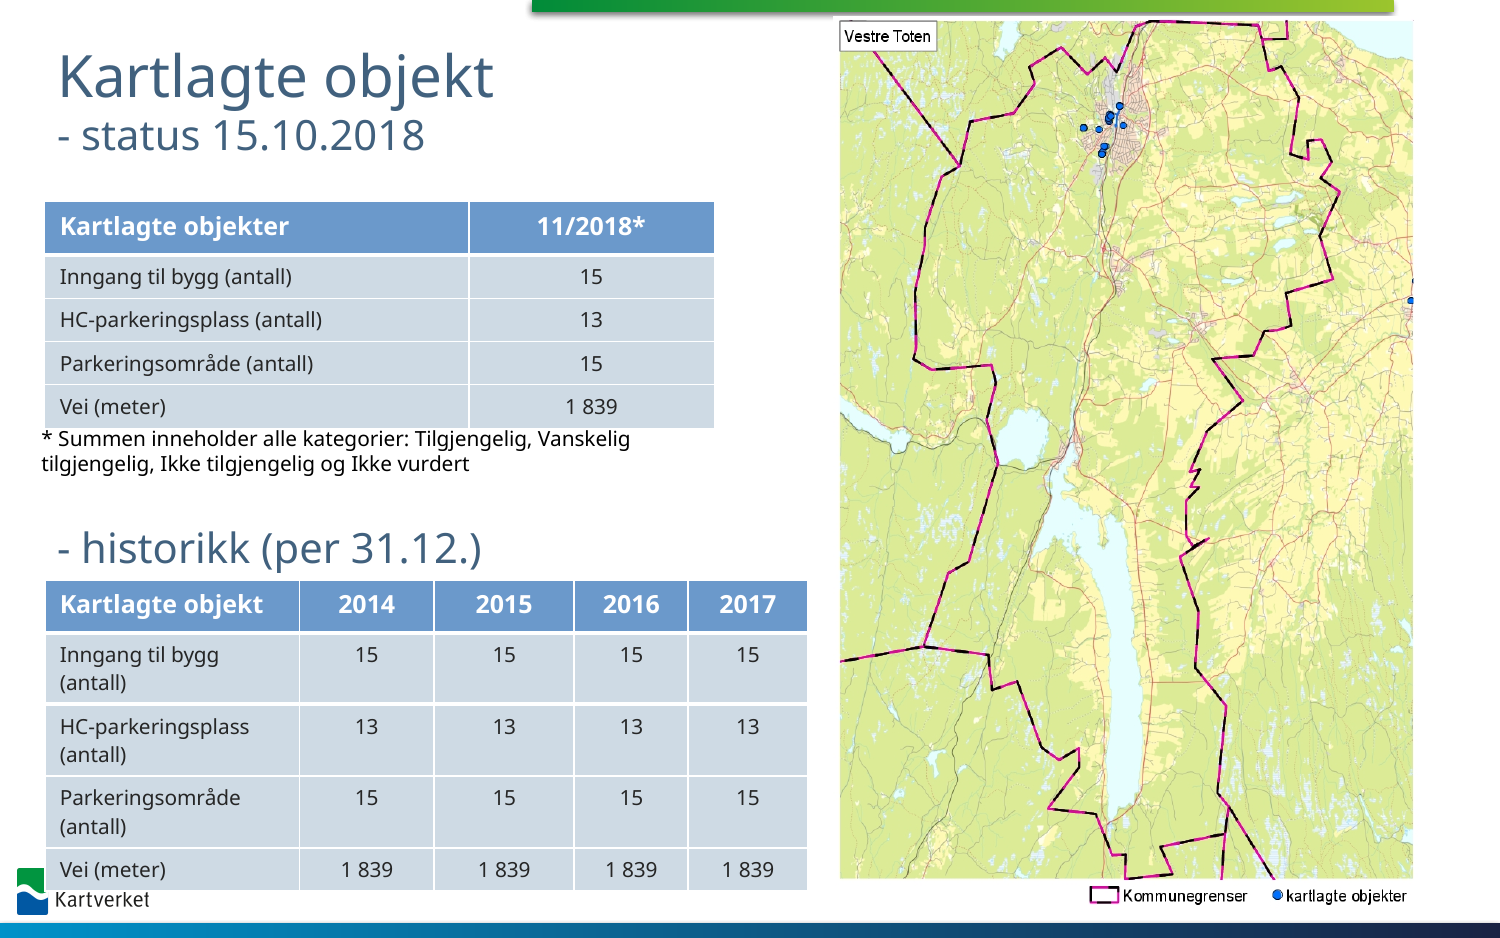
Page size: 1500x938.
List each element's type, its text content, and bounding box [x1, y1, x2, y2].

table_header 2014 [300, 581, 433, 631]
text_box * Summen inneholder alle kategorier: Tilgjengelig, Vanskelig tilgjengelig, Ikke tilgjengelig og Ikke vurdert [26, 417, 711, 483]
table_cell 15 [689, 777, 807, 847]
text_box Kartlagte objekt - status 15.10.2018 [42, 24, 828, 167]
table_cell HC-parkeringsplass (antall) [45, 299, 468, 341]
table_header 11/2018* [470, 202, 714, 253]
picture [833, 16, 1419, 913]
table_header 2015 [435, 581, 573, 631]
table_cell 15 [300, 635, 433, 702]
table_cell 1 839 [575, 849, 687, 890]
table_cell 15 [470, 342, 714, 384]
table_cell Inngang til bygg (antall) [45, 257, 468, 298]
table_cell 13 [689, 706, 807, 775]
table_header Kartlagte objekter [45, 202, 468, 253]
table_cell 1 839 [435, 849, 573, 890]
table_cell 1 839 [689, 849, 807, 890]
table_cell Parkeringsområde (antall) [45, 342, 468, 384]
table_cell 13 [470, 299, 714, 341]
table_header Kartlagte objekt [46, 581, 299, 631]
table_cell 13 [300, 706, 433, 775]
table_cell 15 [300, 777, 433, 847]
table_cell Inngang til bygg (antall) [46, 635, 299, 702]
table_header 2016 [575, 581, 687, 631]
table_header 2017 [689, 581, 807, 631]
table_cell Vei (meter) [46, 849, 299, 890]
table_cell 13 [435, 706, 573, 775]
table_cell 1 839 [470, 385, 714, 428]
table_cell 15 [575, 777, 687, 847]
table_cell 15 [575, 635, 687, 702]
table_cell 15 [435, 777, 573, 847]
table_cell 13 [575, 706, 687, 775]
table_cell 1 839 [300, 849, 433, 890]
table_cell Vei (meter) [45, 385, 468, 417]
table_cell 15 [470, 257, 714, 298]
table_cell 15 [435, 635, 573, 702]
table_cell Parkeringsområde (antall) [46, 777, 299, 847]
text_box - historikk (per 31.12.) [42, 496, 828, 580]
table_cell HC-parkeringsplass (antall) [46, 706, 299, 775]
table_cell 15 [689, 635, 807, 702]
